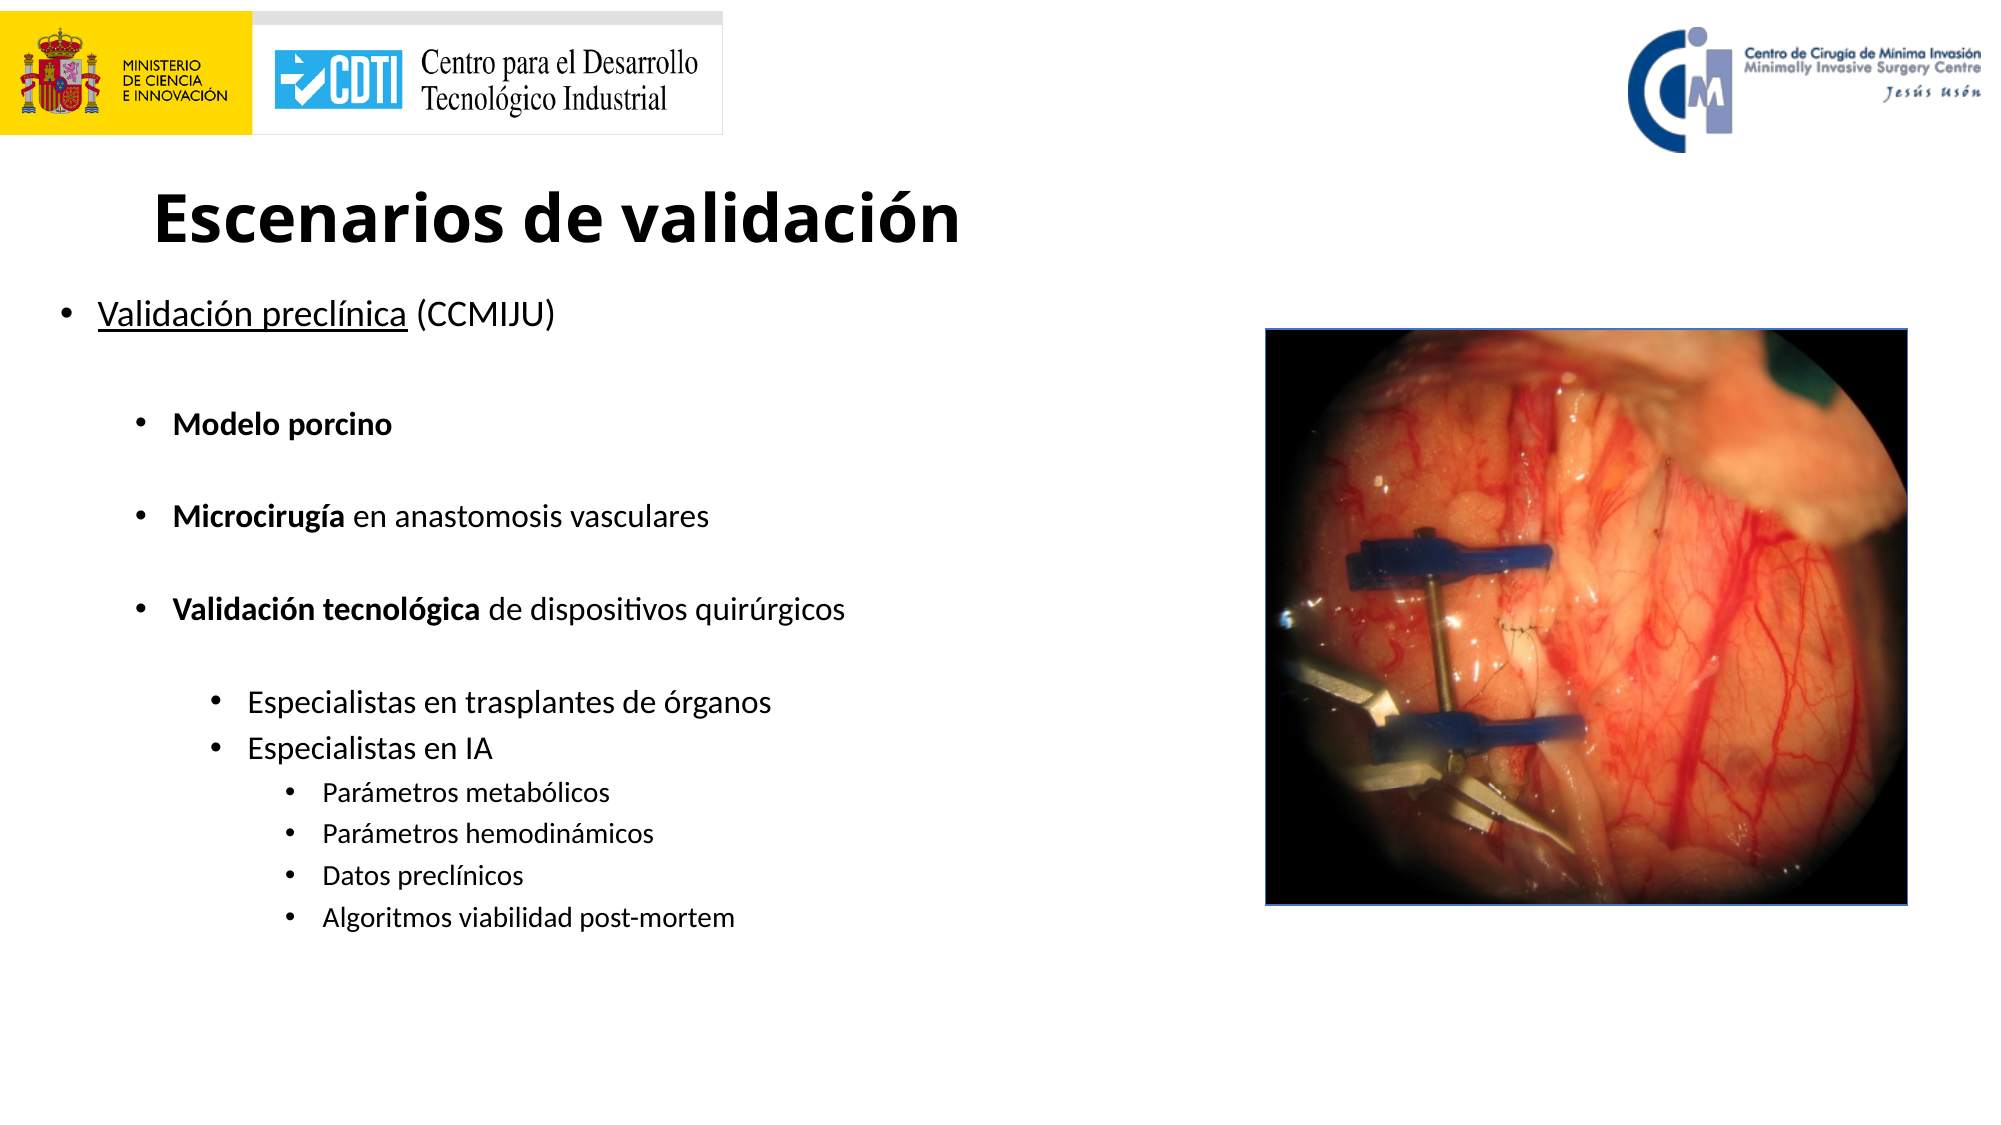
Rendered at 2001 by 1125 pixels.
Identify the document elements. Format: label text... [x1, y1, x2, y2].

picture [0, 11, 723, 135]
picture [1265, 329, 1907, 905]
title Escenarios de validación [137, 112, 1863, 330]
picture [1628, 27, 1981, 153]
list Validación preclínica (CCMIJU) Modelo porcino Microcirugía en anastomosis vasculares Validación tecnológica de dispositivos quirúrgicos Especialistas en trasplantes de órganos Especialistas en IA Parámetros metabólicos Parámetros hemodinámicos Datos preclínicos Algoritmos viabilidad post-mortem [45, 287, 1223, 1094]
